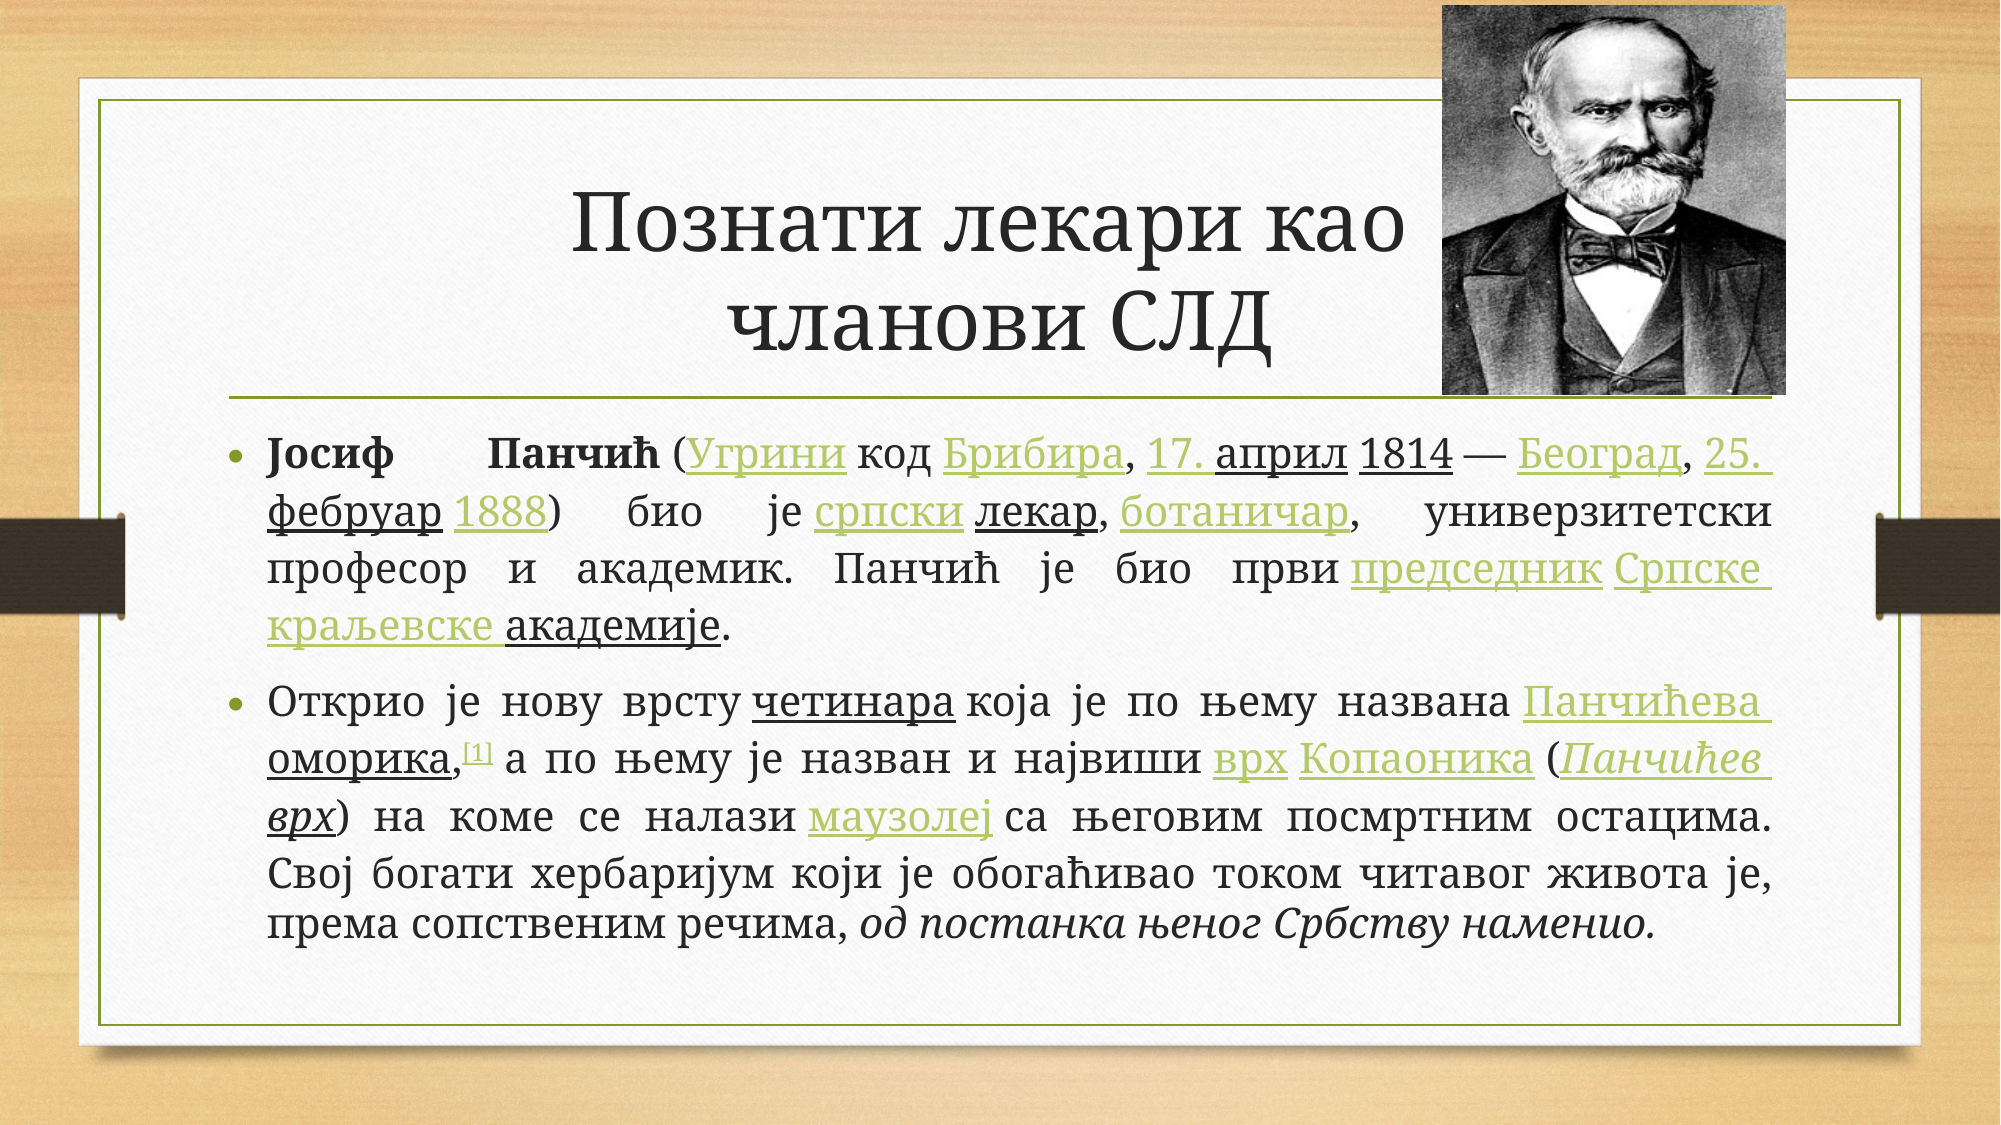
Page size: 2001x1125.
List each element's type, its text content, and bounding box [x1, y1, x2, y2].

picture [0, 0, 2001, 1125]
list Јосиф Панчић (Угрини код Брибира, 17. април 1814 — Београд, 25. фебруар 1888) био је српски лекар, ботаничар, универзитетски професор и академик. Панчић је био први председник Српске краљевске академије. Открио је нову врсту четинара која је по њему названа Панчићева оморика,[1] а по њему је назван и највиши врх Копаоника (Панчићев врх) на коме се налази маузолеј са његовим посмртним остацима. Свој богати хербаријум који је обогаћивао током читавог живота је, према сопственим речима, од постанка њеног Србству наменио. [212, 419, 1788, 964]
title Познати лекари као чланови СЛД [212, 161, 1441, 375]
